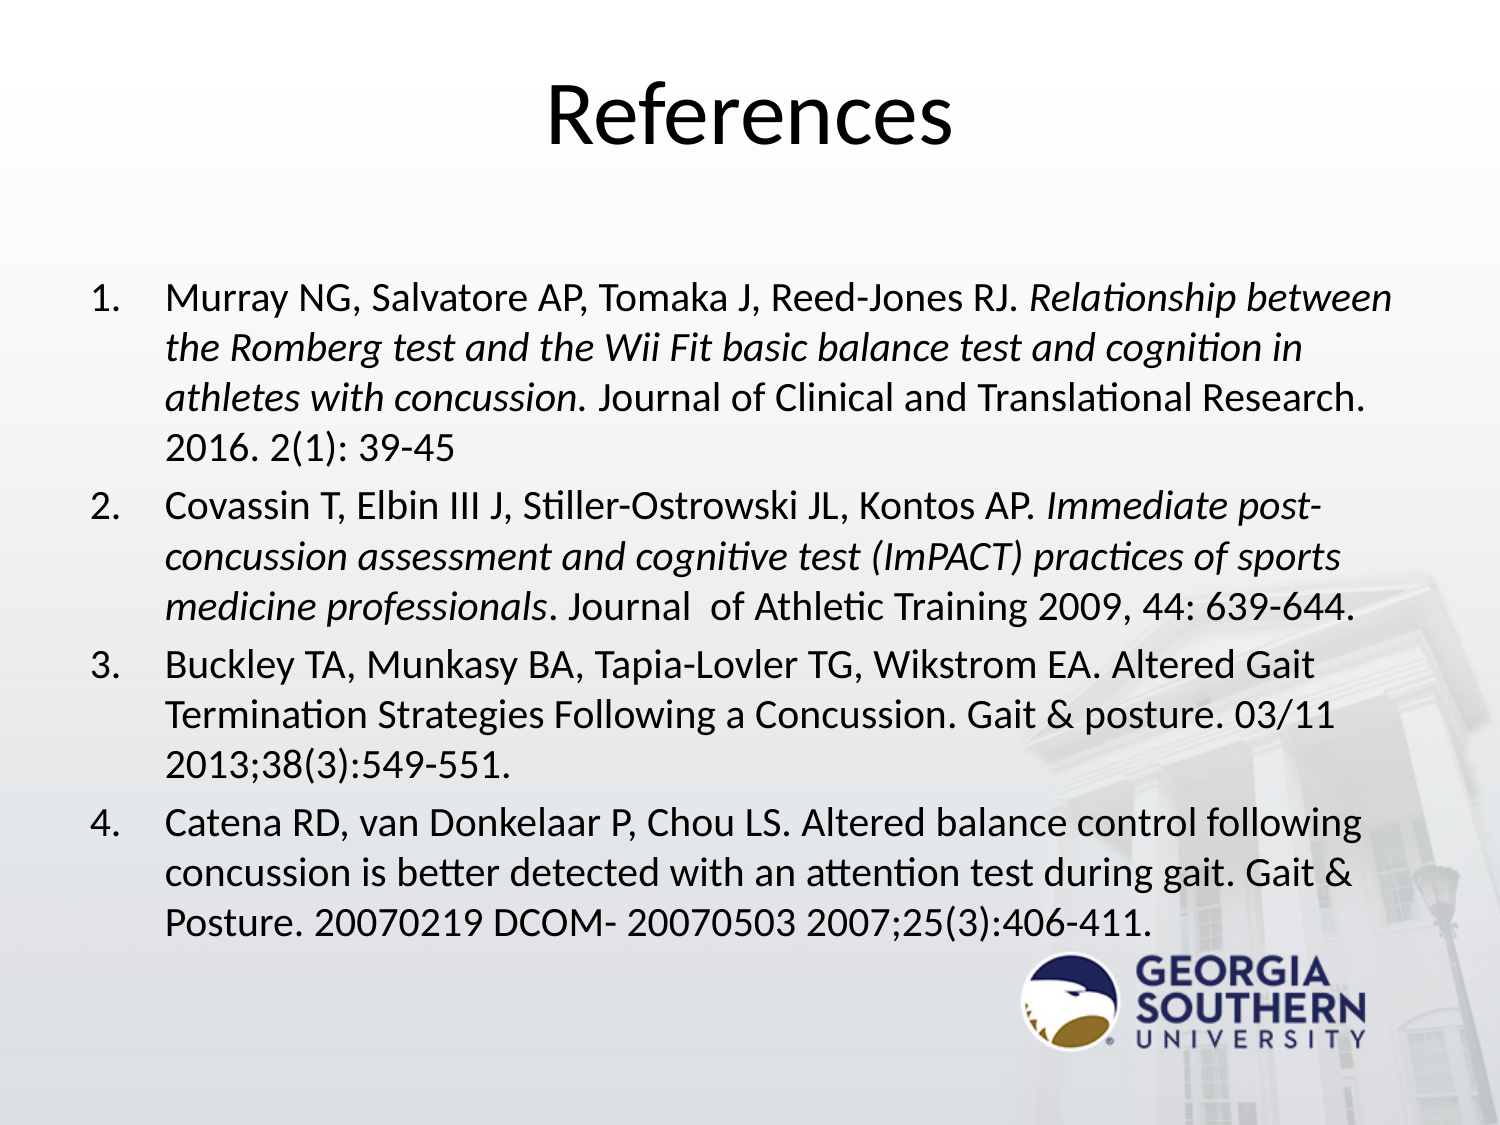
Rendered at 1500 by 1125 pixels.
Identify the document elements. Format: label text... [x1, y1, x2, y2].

title References [75, 45, 1425, 233]
list Murray NG, Salvatore AP, Tomaka J, Reed-Jones RJ. Relationship between the Romberg test and the Wii Fit basic balance test and cognition in athletes with concussion. Journal of Clinical and Translational Research. 2016. 2(1): 39-45 Covassin T, Elbin III J, Stiller-Ostrowski JL, Kontos AP. Immediate post-concussion assessment and cognitive test (ImPACT) practices of sports medicine professionals. Journal of Athletic Training 2009, 44: 639-644. Buckley TA, Munkasy BA, Tapia-Lovler TG, Wikstrom EA. Altered Gait Termination Strategies Following a Concussion. Gait & posture. 03/11 2013;38(3):549-551. Catena RD, van Donkelaar P, Chou LS. Altered balance control following concussion is better detected with an attention test during gait. Gait & Posture. 20070219 DCOM- 20070503 2007;25(3):406-411. [75, 262, 1425, 1005]
picture [0, 0, 1500, 1125]
